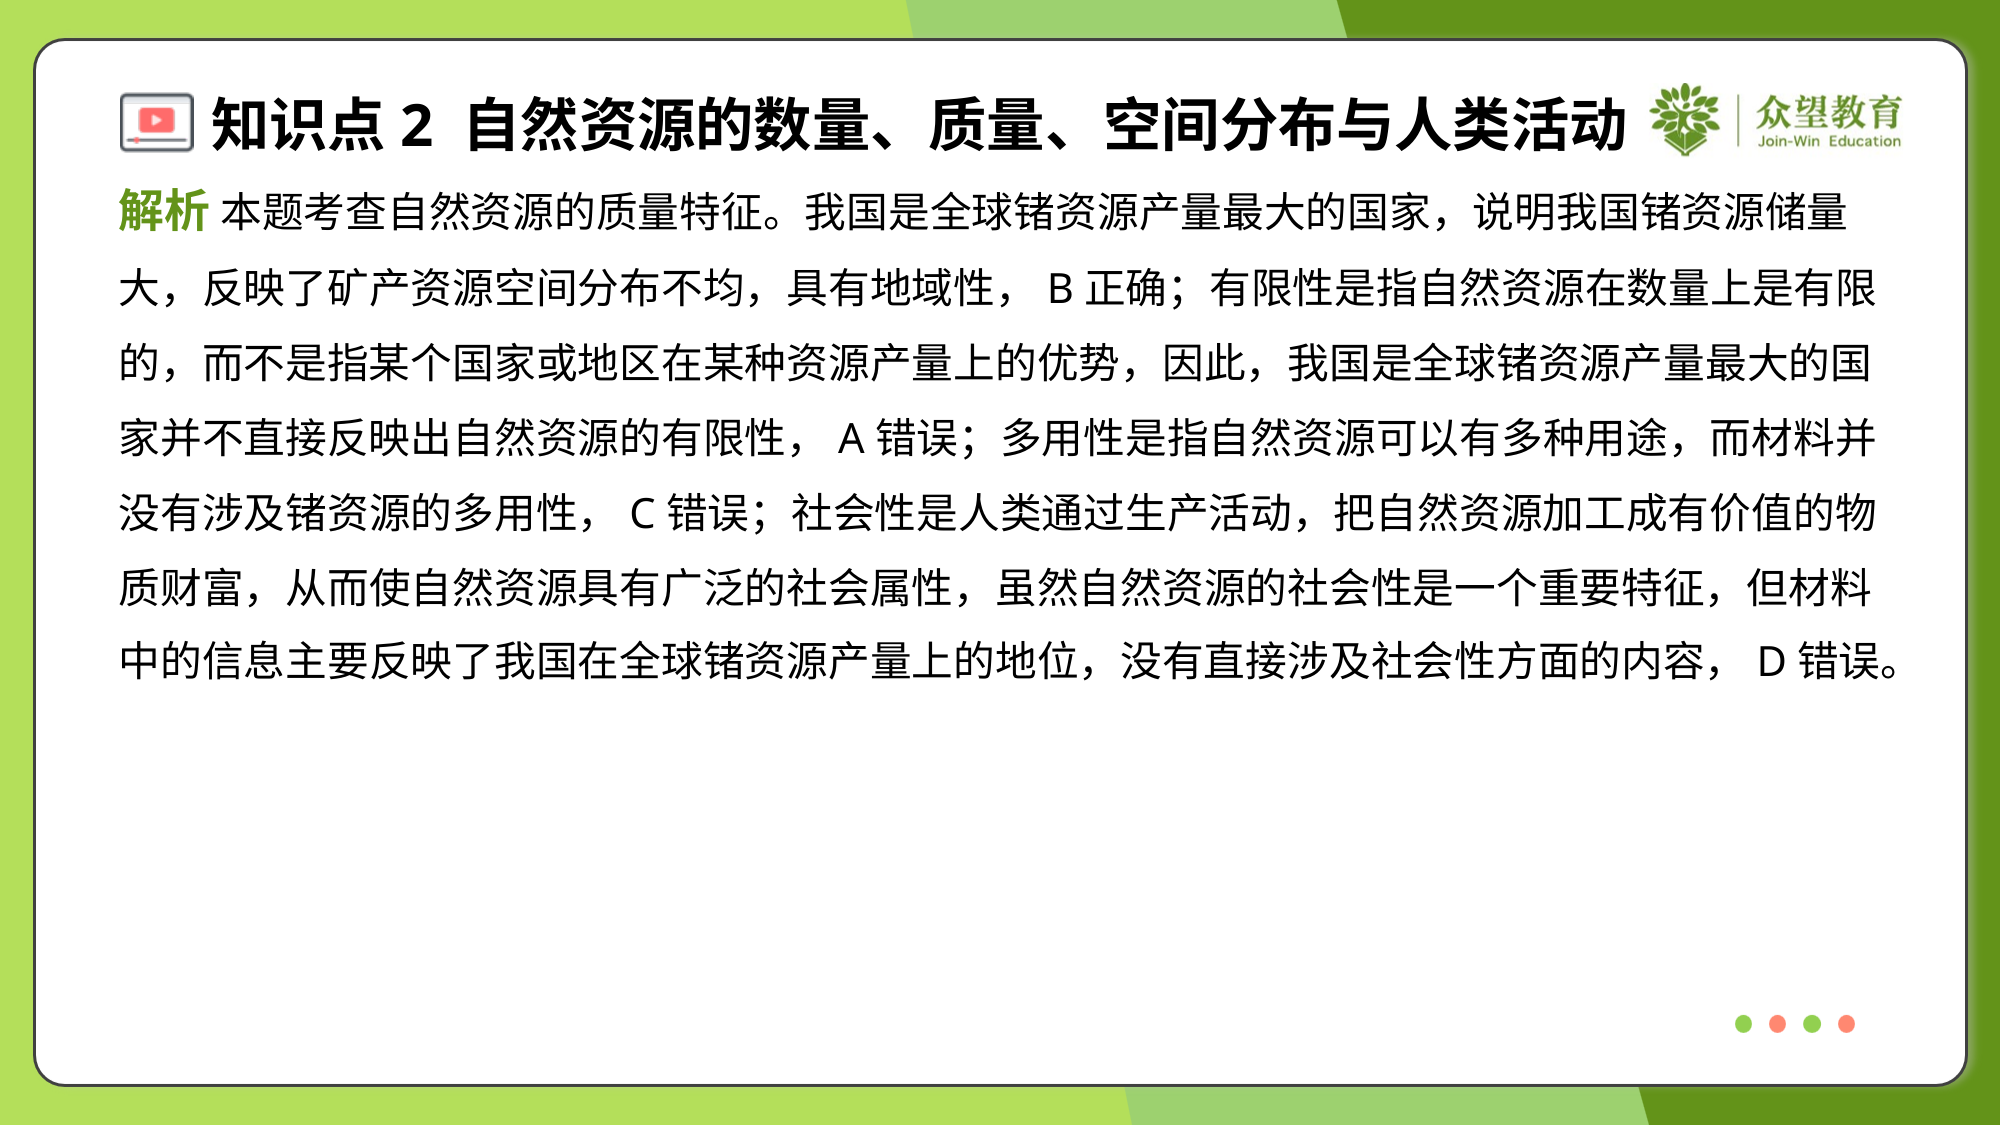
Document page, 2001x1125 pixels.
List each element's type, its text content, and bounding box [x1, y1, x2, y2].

picture [0, 0, 2000, 1125]
text_box 解析 本题考查自然资源的质量特征。我国是全球锗资源产量最大的国家，说明我国锗资源储量 大，反映了矿产资源空间分布不均，具有地域性，B正确；有限性是指自然资源在数量上是有限 的，而不是指某个国家或地区在某种资源产量上的优势，因此，我国是全球锗资源产量最大的国 家并不直接反映出自然资源的有限性，A错误；多用性是指自然资源可以有多种用途，而材料并 没有涉及锗资源的多用性，C错误；社会性是人类通过生产活动，把自然资源加工成有价值的物 质财富，从而使自然资源具有广泛的社会属性，虽然自然资源的社会性是一个重要特征，但材料 中的信息主要反映了我国在全球锗资源产量上的地位，没有直接涉及社会性方面的内容，D错误。 [118, 159, 1883, 677]
